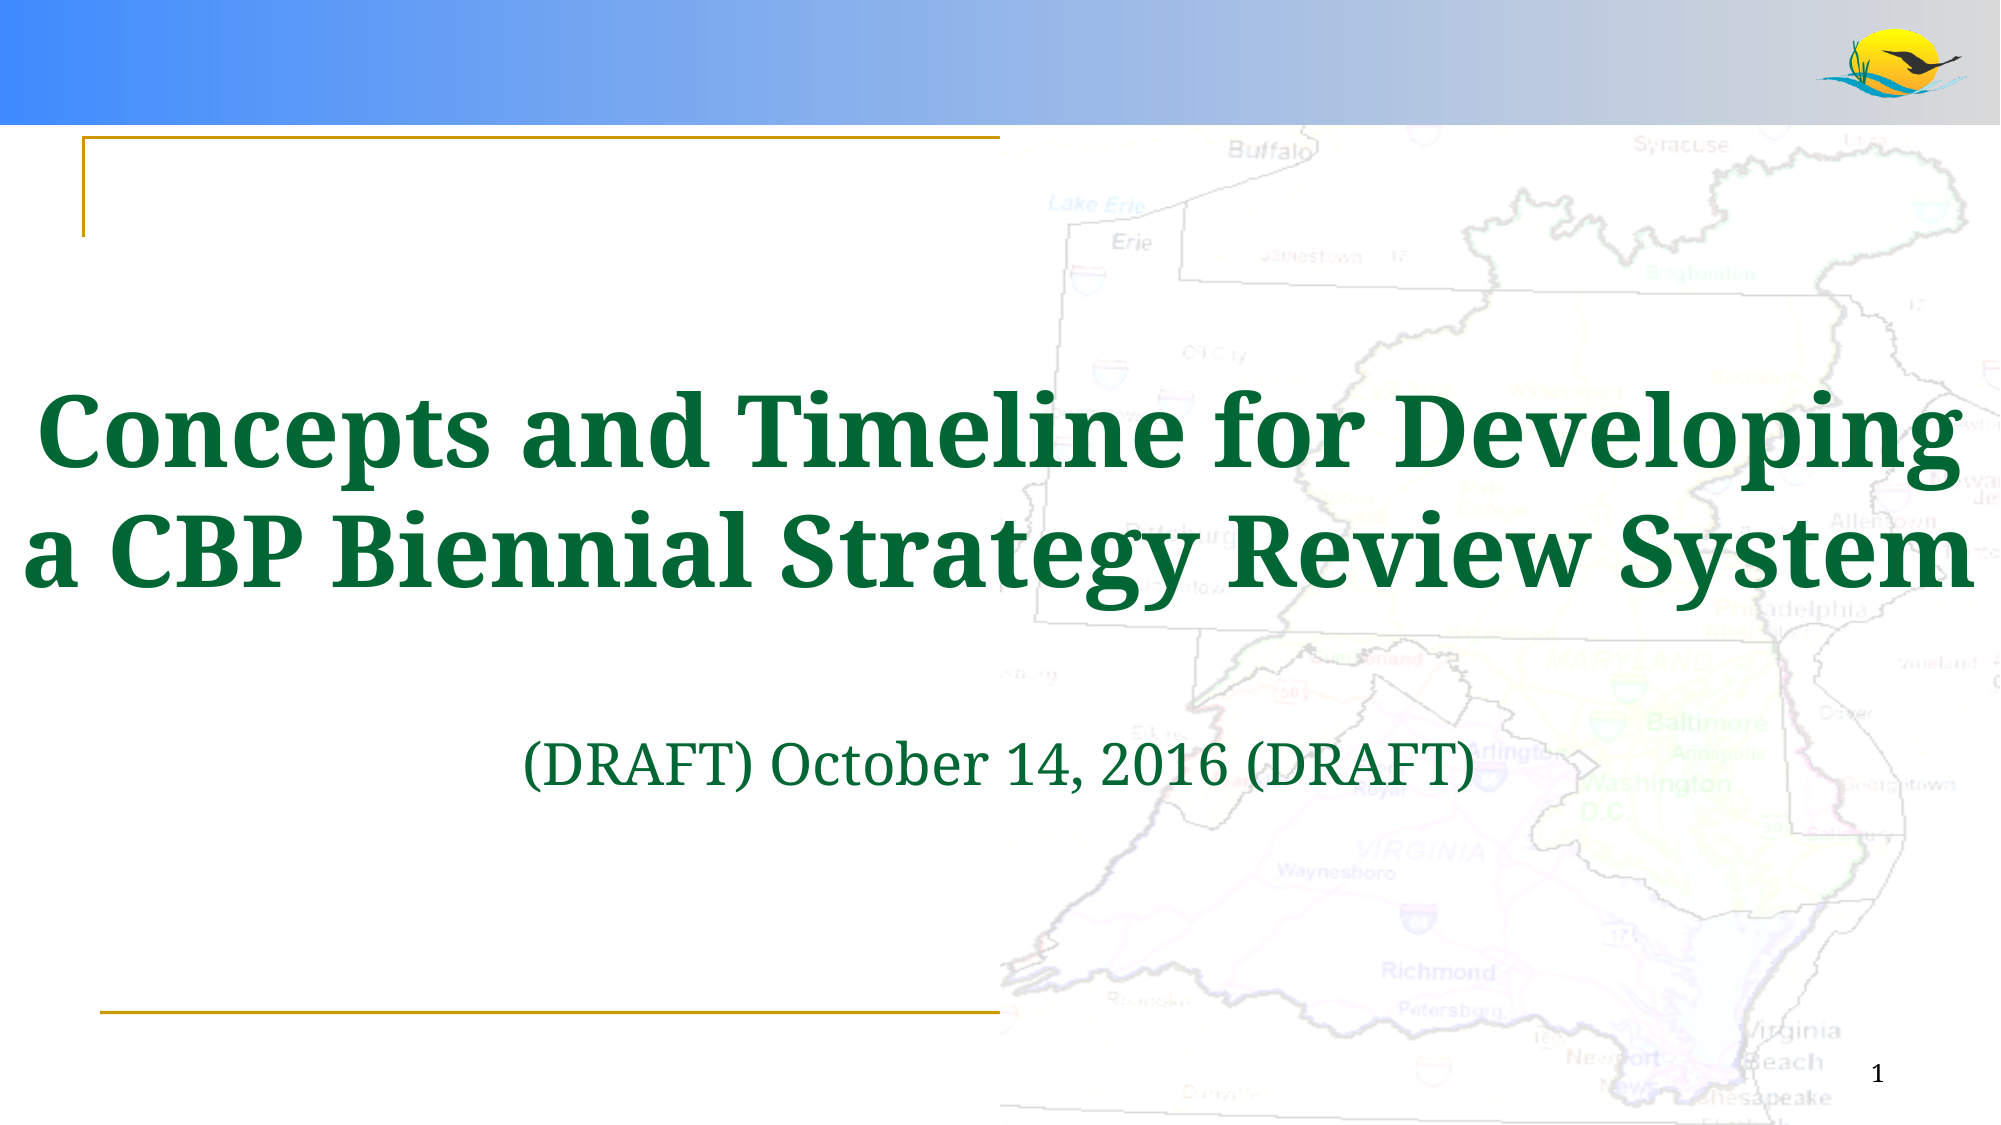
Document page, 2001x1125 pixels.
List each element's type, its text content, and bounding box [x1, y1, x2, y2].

slide_number 1 [1433, 1023, 1901, 1100]
text_box Concepts and Timeline for Developing a CBP Biennial Strategy Review System (DRAFT) October 14, 2016 (DRAFT) [0, 0, 2000, 1125]
